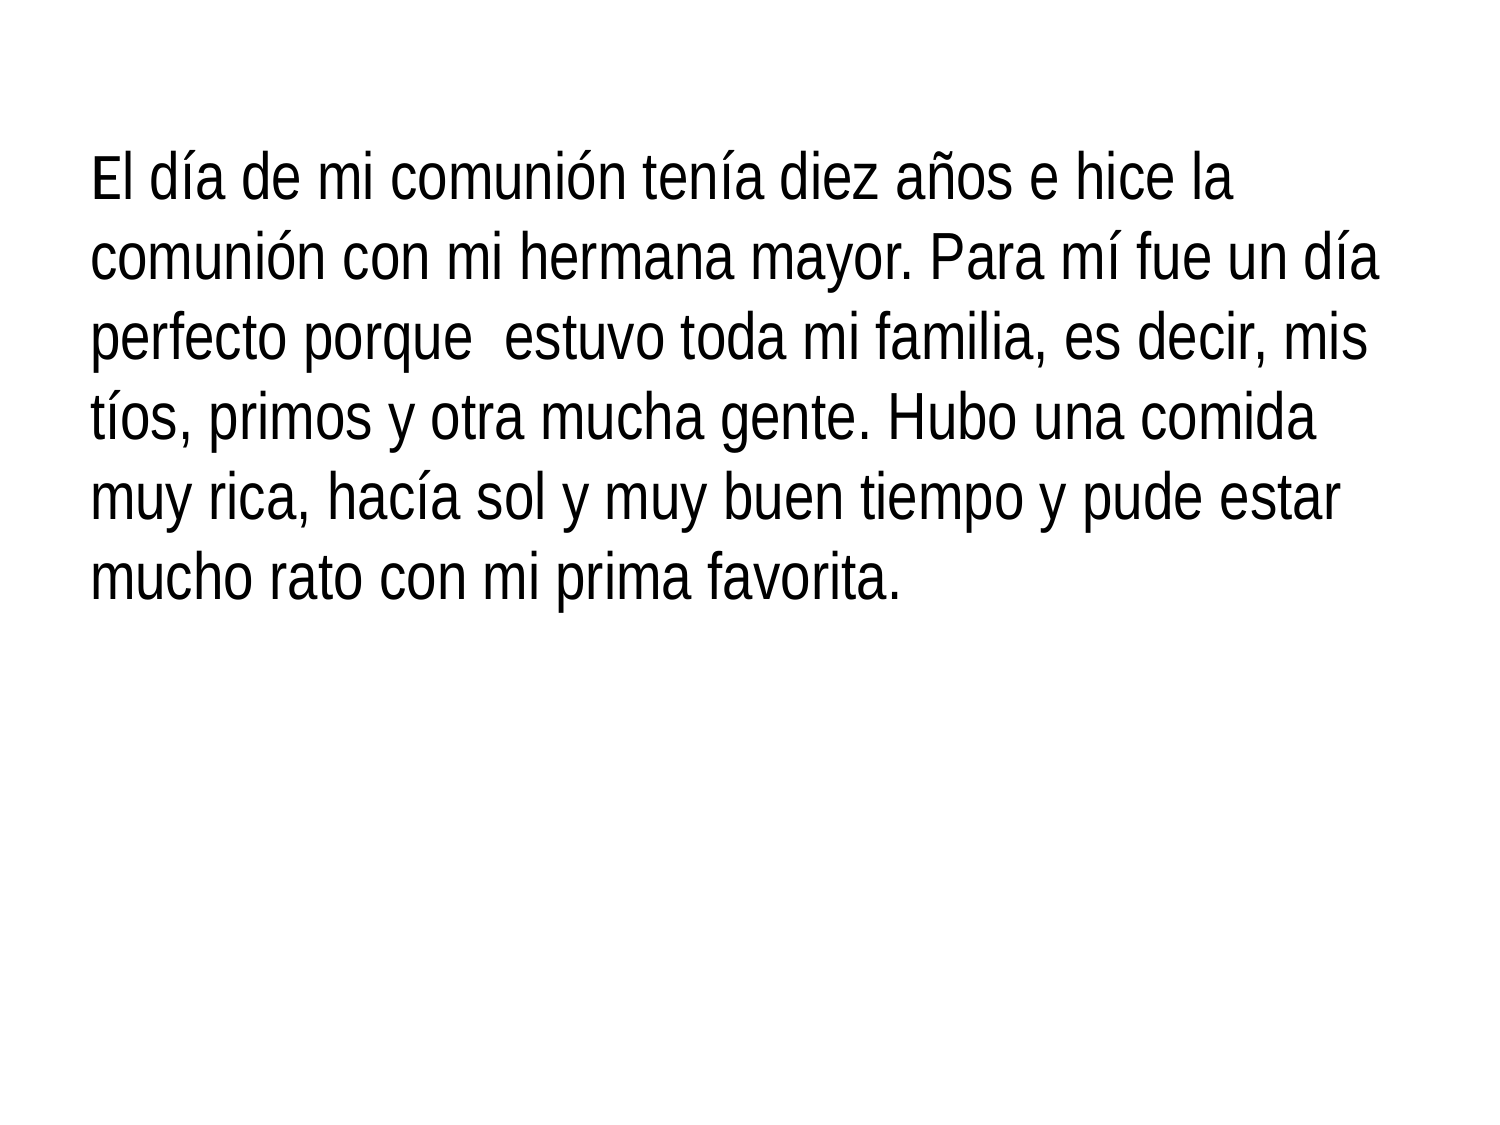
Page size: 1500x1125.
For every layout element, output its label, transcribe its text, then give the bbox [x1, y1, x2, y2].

list El día de mi comunión tenía diez años e hice la comunión con mi hermana mayor. Para mí fue un día perfecto porque estuvo toda mi familia, es decir, mis tíos, primos y otra mucha gente. Hubo una comida muy rica, hacía sol y muy buen tiempo y pude estar mucho rato con mi prima favorita. [75, 125, 1436, 1005]
